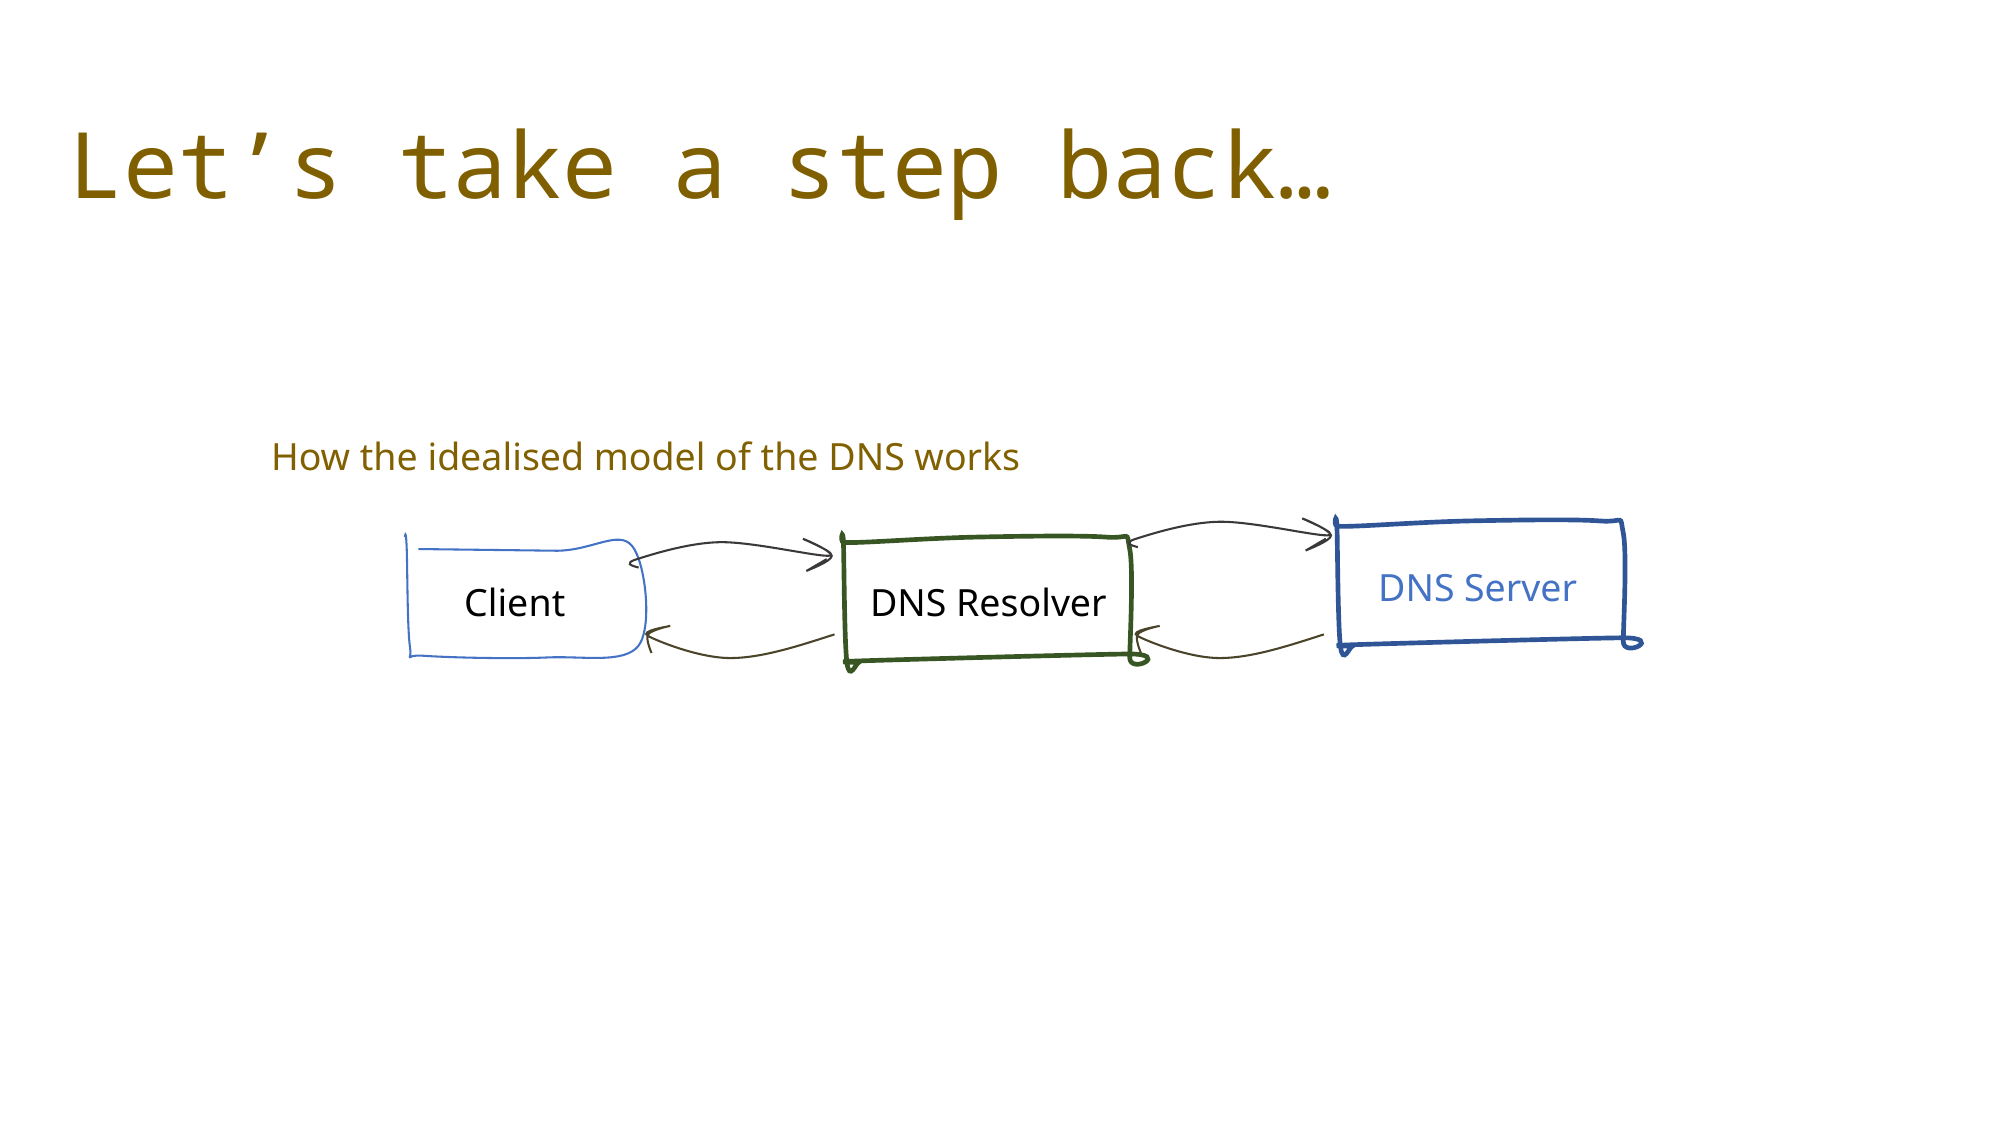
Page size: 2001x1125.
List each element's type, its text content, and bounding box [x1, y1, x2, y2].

text_box [841, 533, 1149, 672]
text_box How the idealised model of the DNS works [256, 425, 1037, 485]
text_box [628, 537, 833, 572]
text_box DNS Resolver [855, 571, 1122, 631]
text_box [644, 624, 835, 660]
text_box [1134, 624, 1325, 660]
text_box DNS Server [1363, 556, 1593, 617]
text_box Client [449, 571, 581, 631]
title Let’s take a step back… [53, 59, 1863, 278]
text_box [1127, 517, 1333, 552]
text_box [403, 532, 648, 660]
text_box [1334, 517, 1643, 656]
